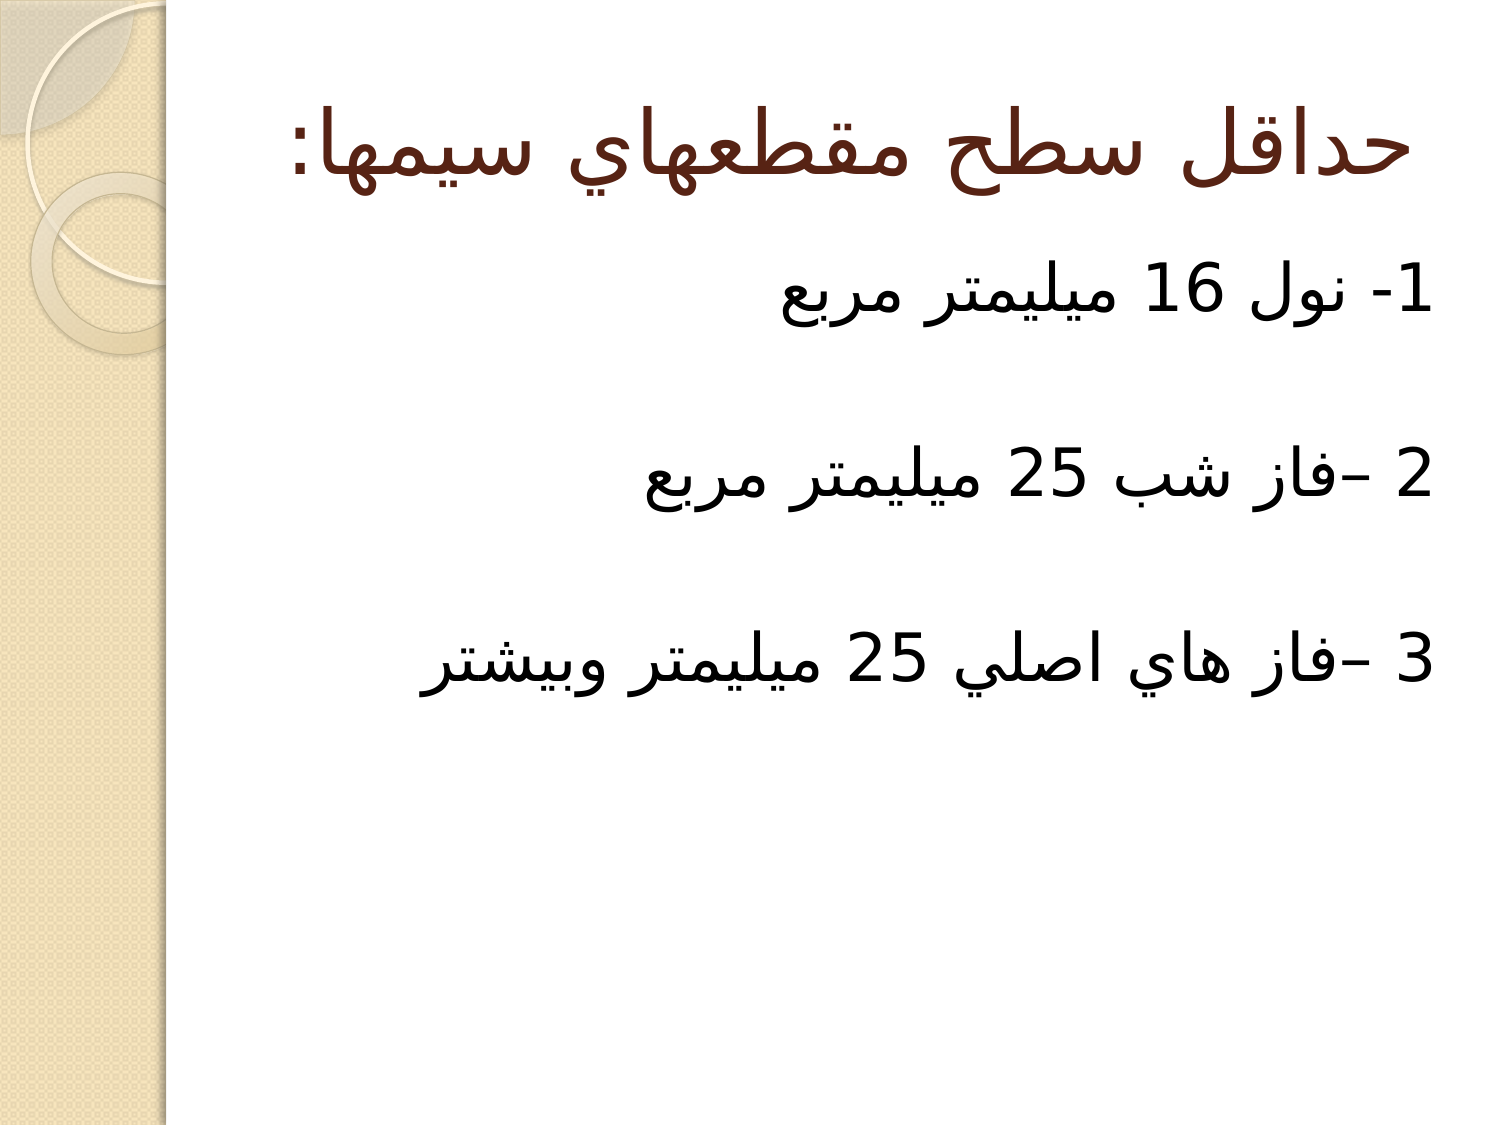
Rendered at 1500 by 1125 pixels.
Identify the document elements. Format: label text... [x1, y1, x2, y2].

title حداقل سطح مقطعهاي سيمها: [235, 45, 1466, 233]
list 1- نول 16 ميليمتر مربع 2 –فاز شب 25 ميليمتر مربع 3 –فاز هاي اصلي 25 ميليمتر وبيشتر [235, 237, 1466, 1025]
